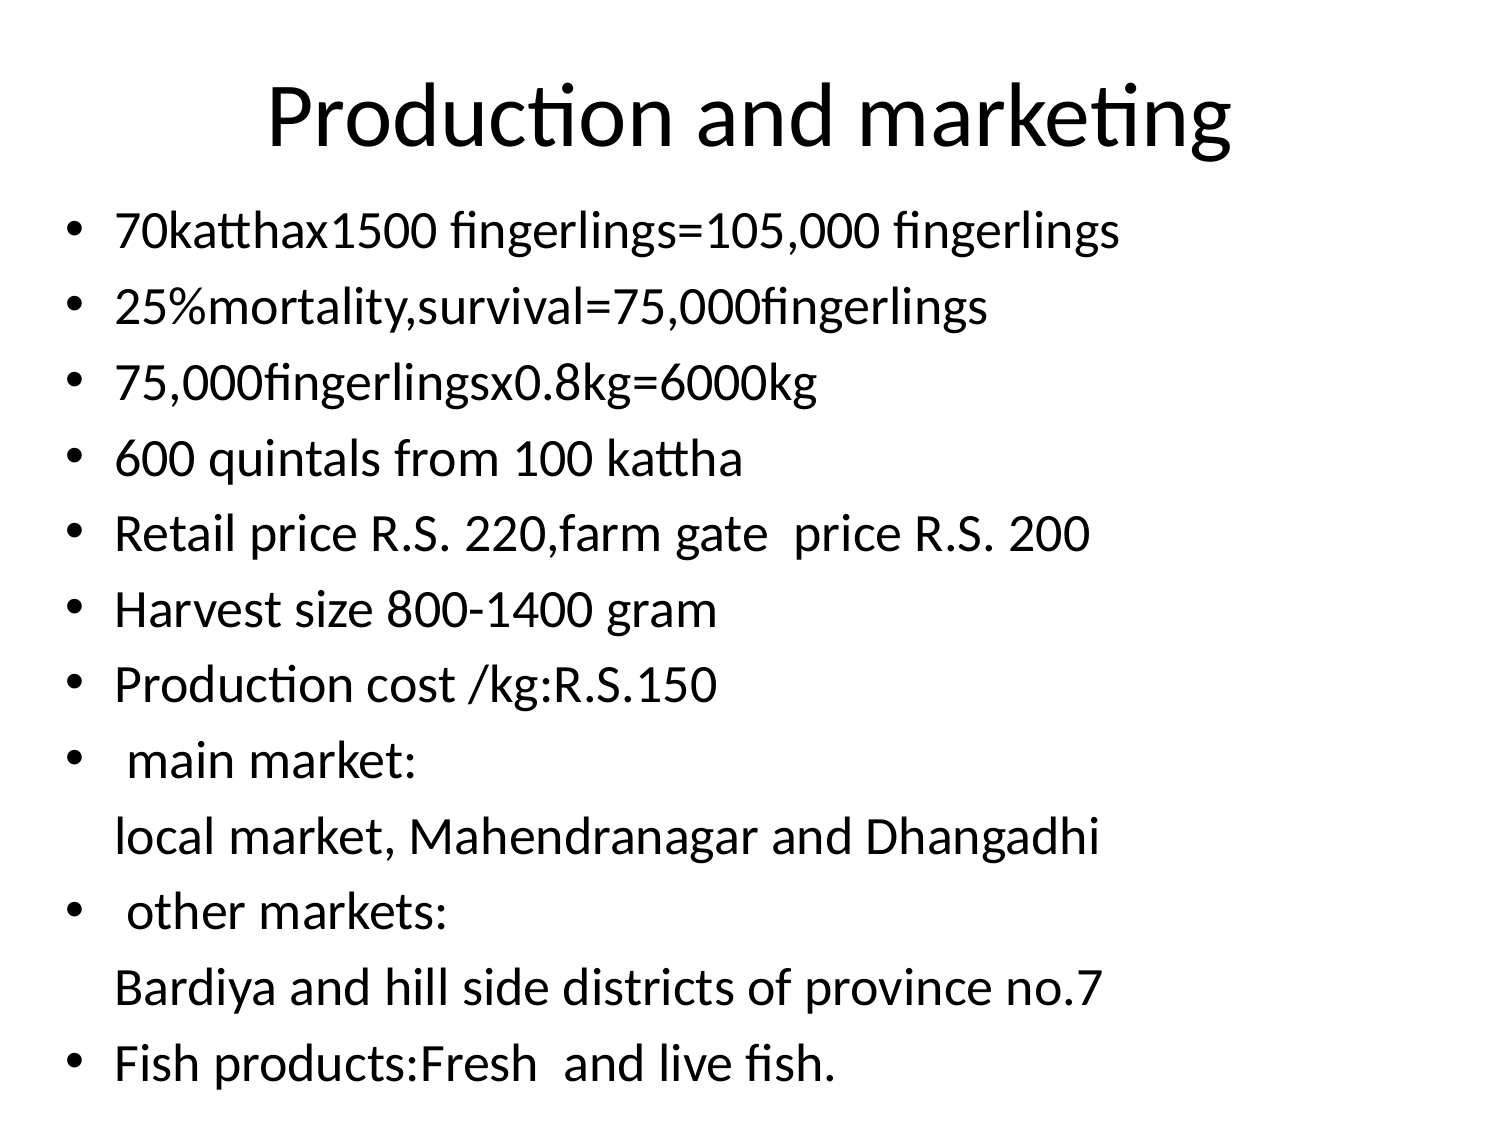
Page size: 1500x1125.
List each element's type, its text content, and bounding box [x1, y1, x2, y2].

list 70katthax1500 fingerlings=105,000 fingerlings 25%mortality,survival=75,000fingerlings 75,000fingerlingsx0.8kg=6000kg 600 quintals from 100 kattha Retail price R.S. 220,farm gate price R.S. 200 Harvest size 800-1400 gram Production cost /kg:R.S.150 main market: local market, Mahendranagar and Dhangadhi other markets: Bardiya and hill side districts of province no.7 Fish products:Fresh and live fish. [50, 187, 1475, 1100]
title Production and marketing [75, 45, 1425, 175]
